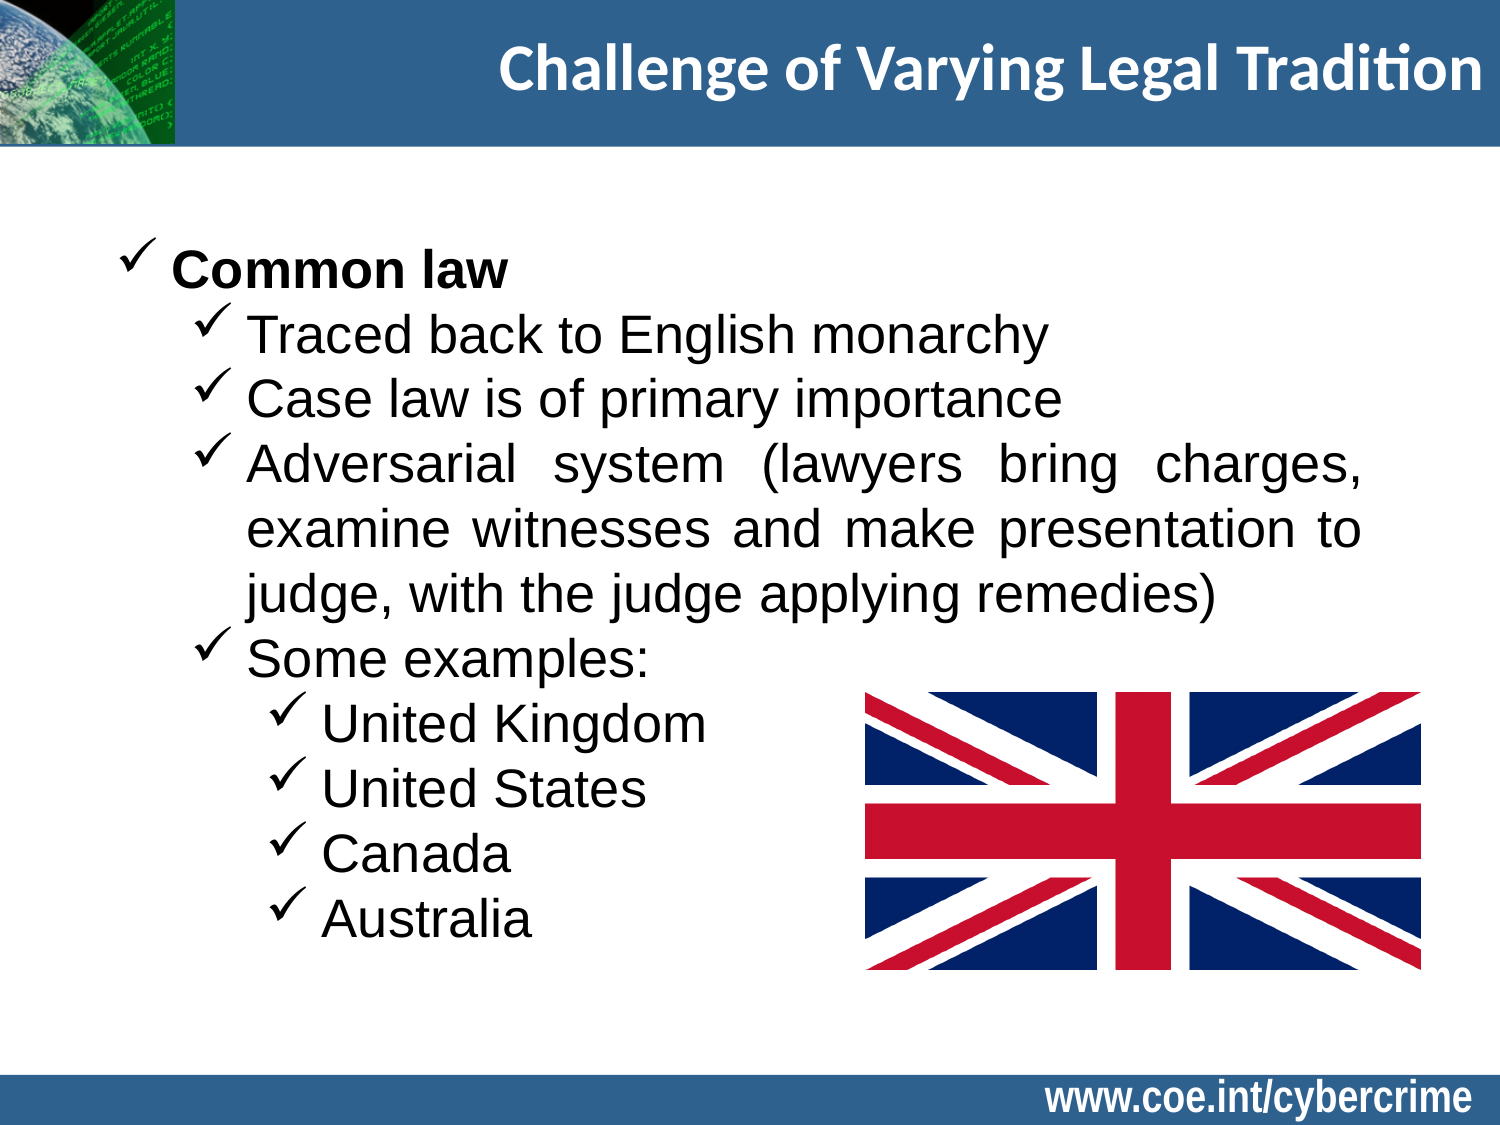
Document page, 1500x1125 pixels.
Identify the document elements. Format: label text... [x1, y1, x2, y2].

text_box [0, 1073, 1030, 1125]
picture [0, 0, 175, 144]
text_box Common law Traced back to English monarchy Case law is of primary importance Adversarial system (lawyers bring charges, examine witnesses and make presentation to judge, with the judge applying remedies) Some examples: United Kingdom United States Canada Australia [100, 226, 1380, 956]
picture [865, 692, 1421, 971]
text_box www.coe.int/cybercrime [1030, 1059, 1500, 1125]
text_box Challenge of Varying Legal Tradition [177, 0, 1500, 149]
